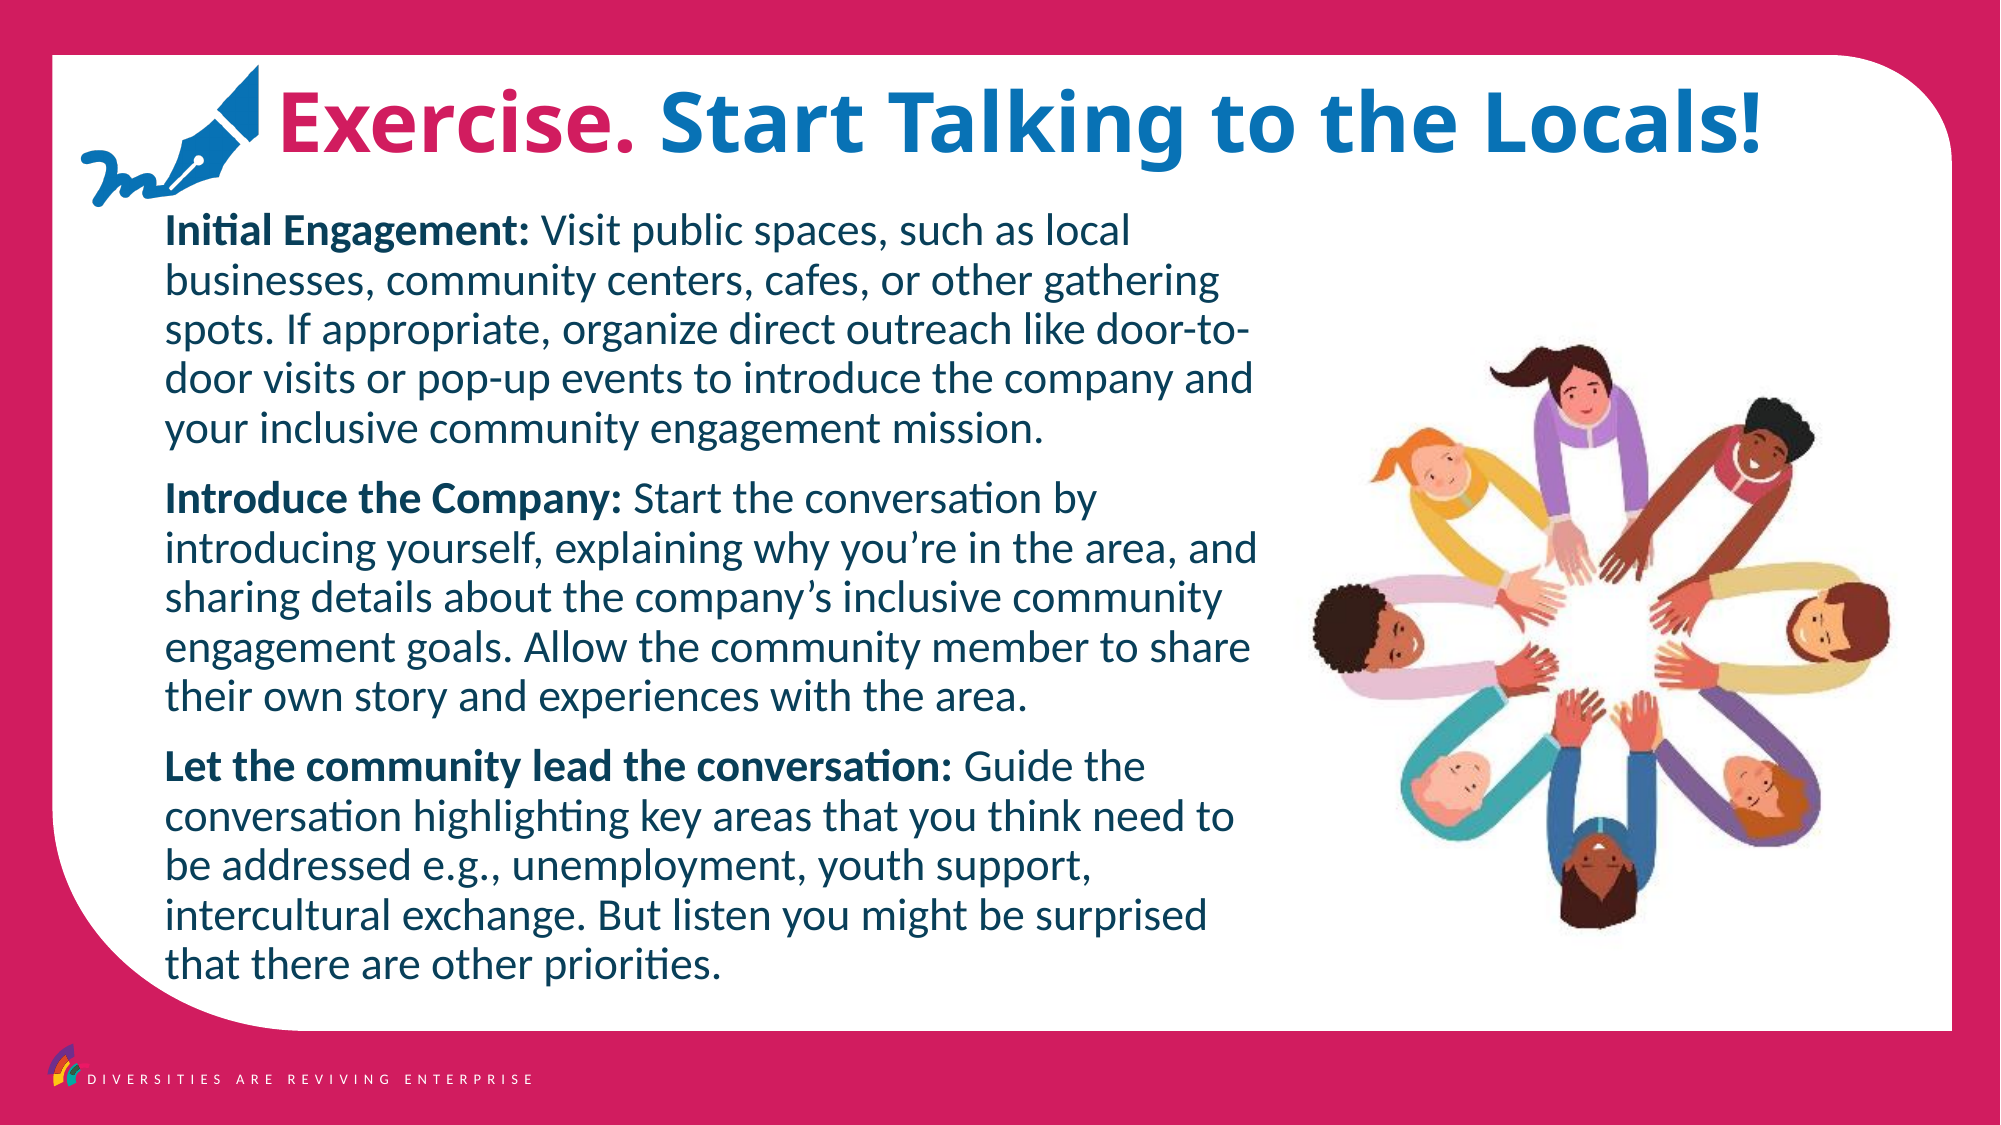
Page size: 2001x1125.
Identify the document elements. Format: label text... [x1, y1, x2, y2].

picture [1271, 298, 1940, 966]
picture [77, 45, 262, 230]
list Exercise. Start Talking to the Locals! [262, 62, 2000, 194]
list Initial Engagement: Visit public spaces, such as local businesses, community centers, cafes, or other gathering spots. If appropriate, organize direct outreach like door-to-door visits or pop-up events to introduce the company and your inclusive community engagement mission. Introduce the Company: Start the conversation by introducing yourself, explaining why you’re in the area, and sharing details about the company’s inclusive community engagement goals. Allow the community member to share their own story and experiences with the area. Let the community lead the conversation: Guide the conversation highlighting key areas that you think need to be addressed e.g., unemployment, youth support, intercultural exchange. But listen you might be surprised that there are other priorities. [149, 198, 1307, 831]
